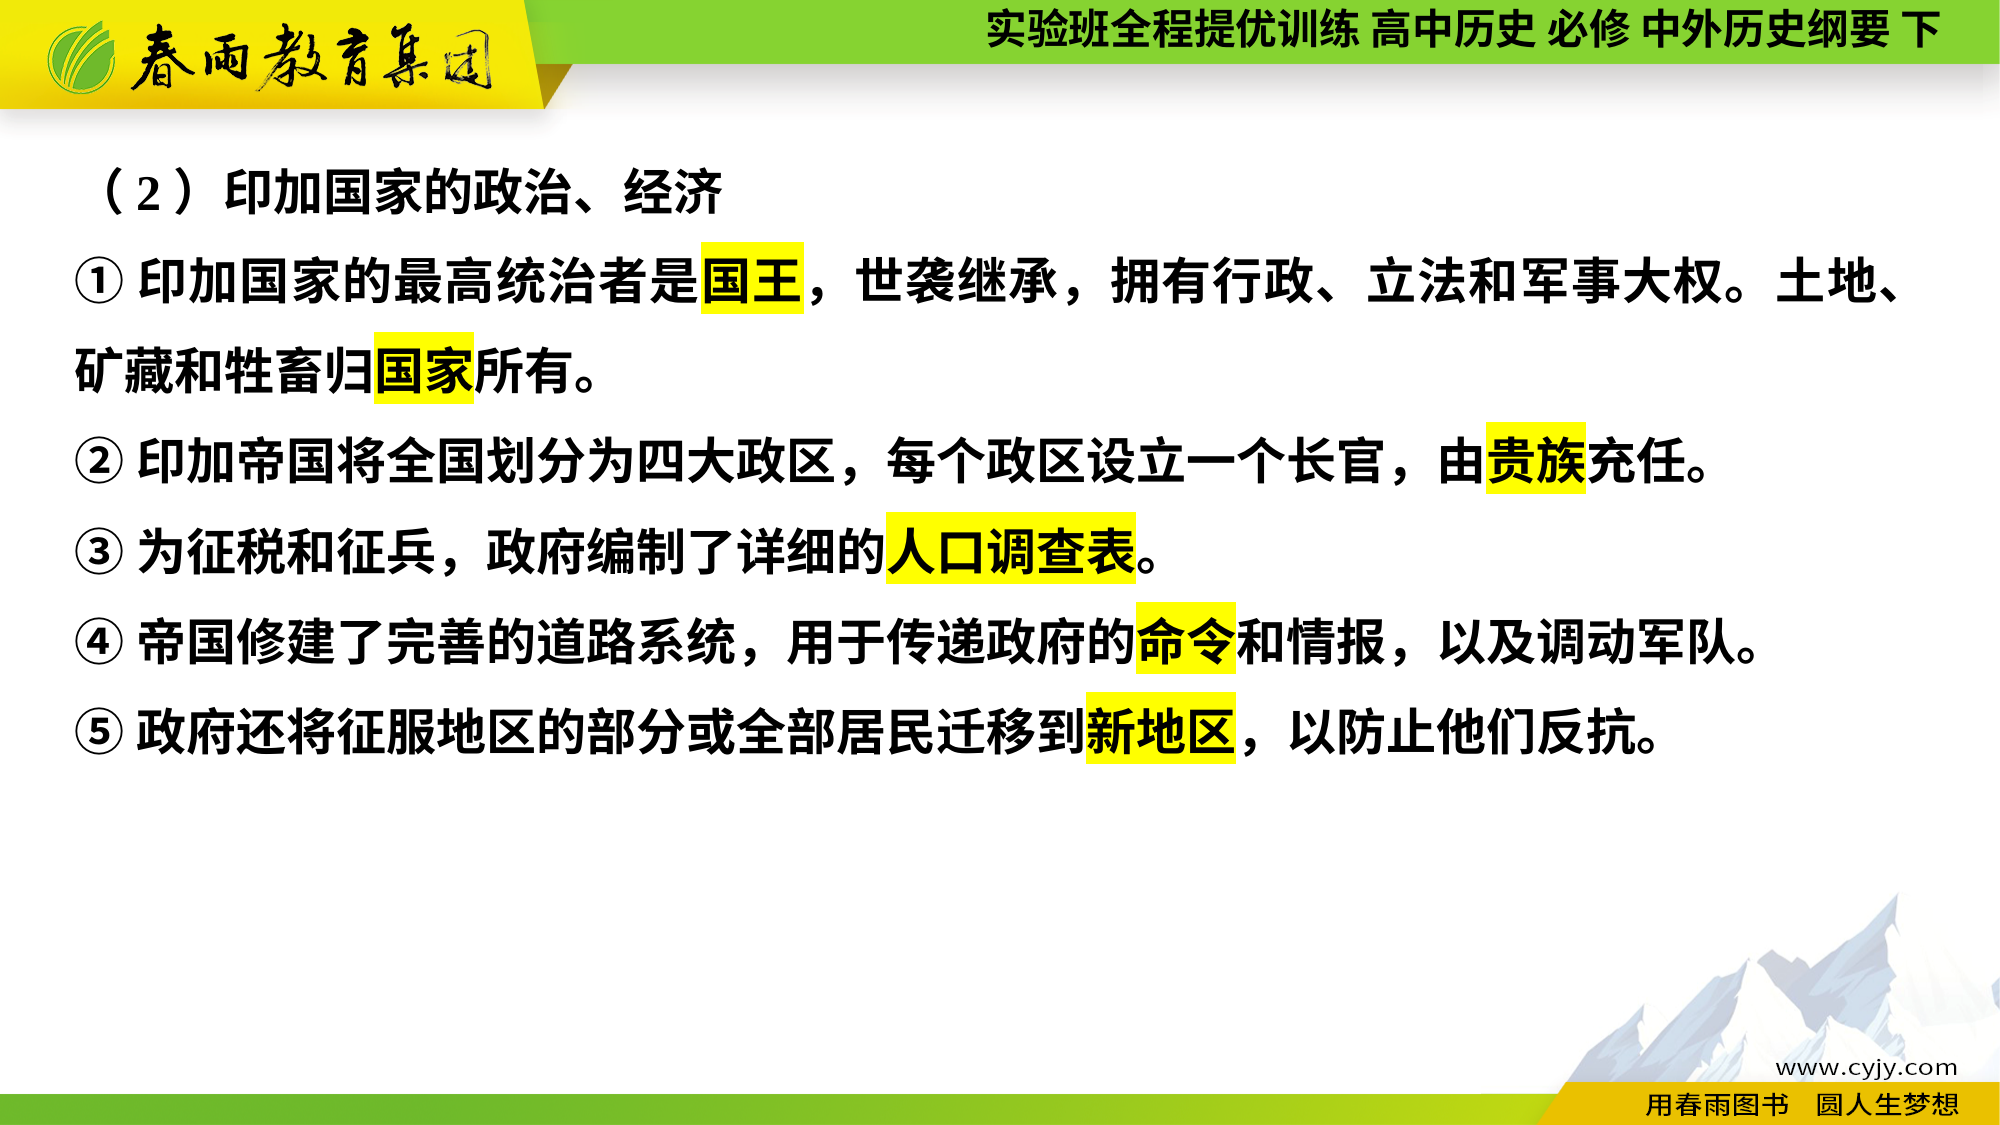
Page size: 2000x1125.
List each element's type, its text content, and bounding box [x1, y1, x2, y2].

picture [0, 0, 2000, 1125]
list （2）印加国家的政治、经济 ①印加国家的最高统治者是国王，世袭继承，拥有行政、立法和军事大权。土地、矿藏和牲畜归国家所有。 ②印加帝国将全国划分为四大政区，每个政区设立一个长官，由贵族充任。 ③为征税和征兵，政府编制了详细的人口调查表。 ④帝国修建了完善的道路系统，用于传递政府的命令和情报，以及调动军队。 ⑤政府还将征服地区的部分或全部居民迁移到新地区，以防止他们反抗。 [59, 122, 1944, 763]
